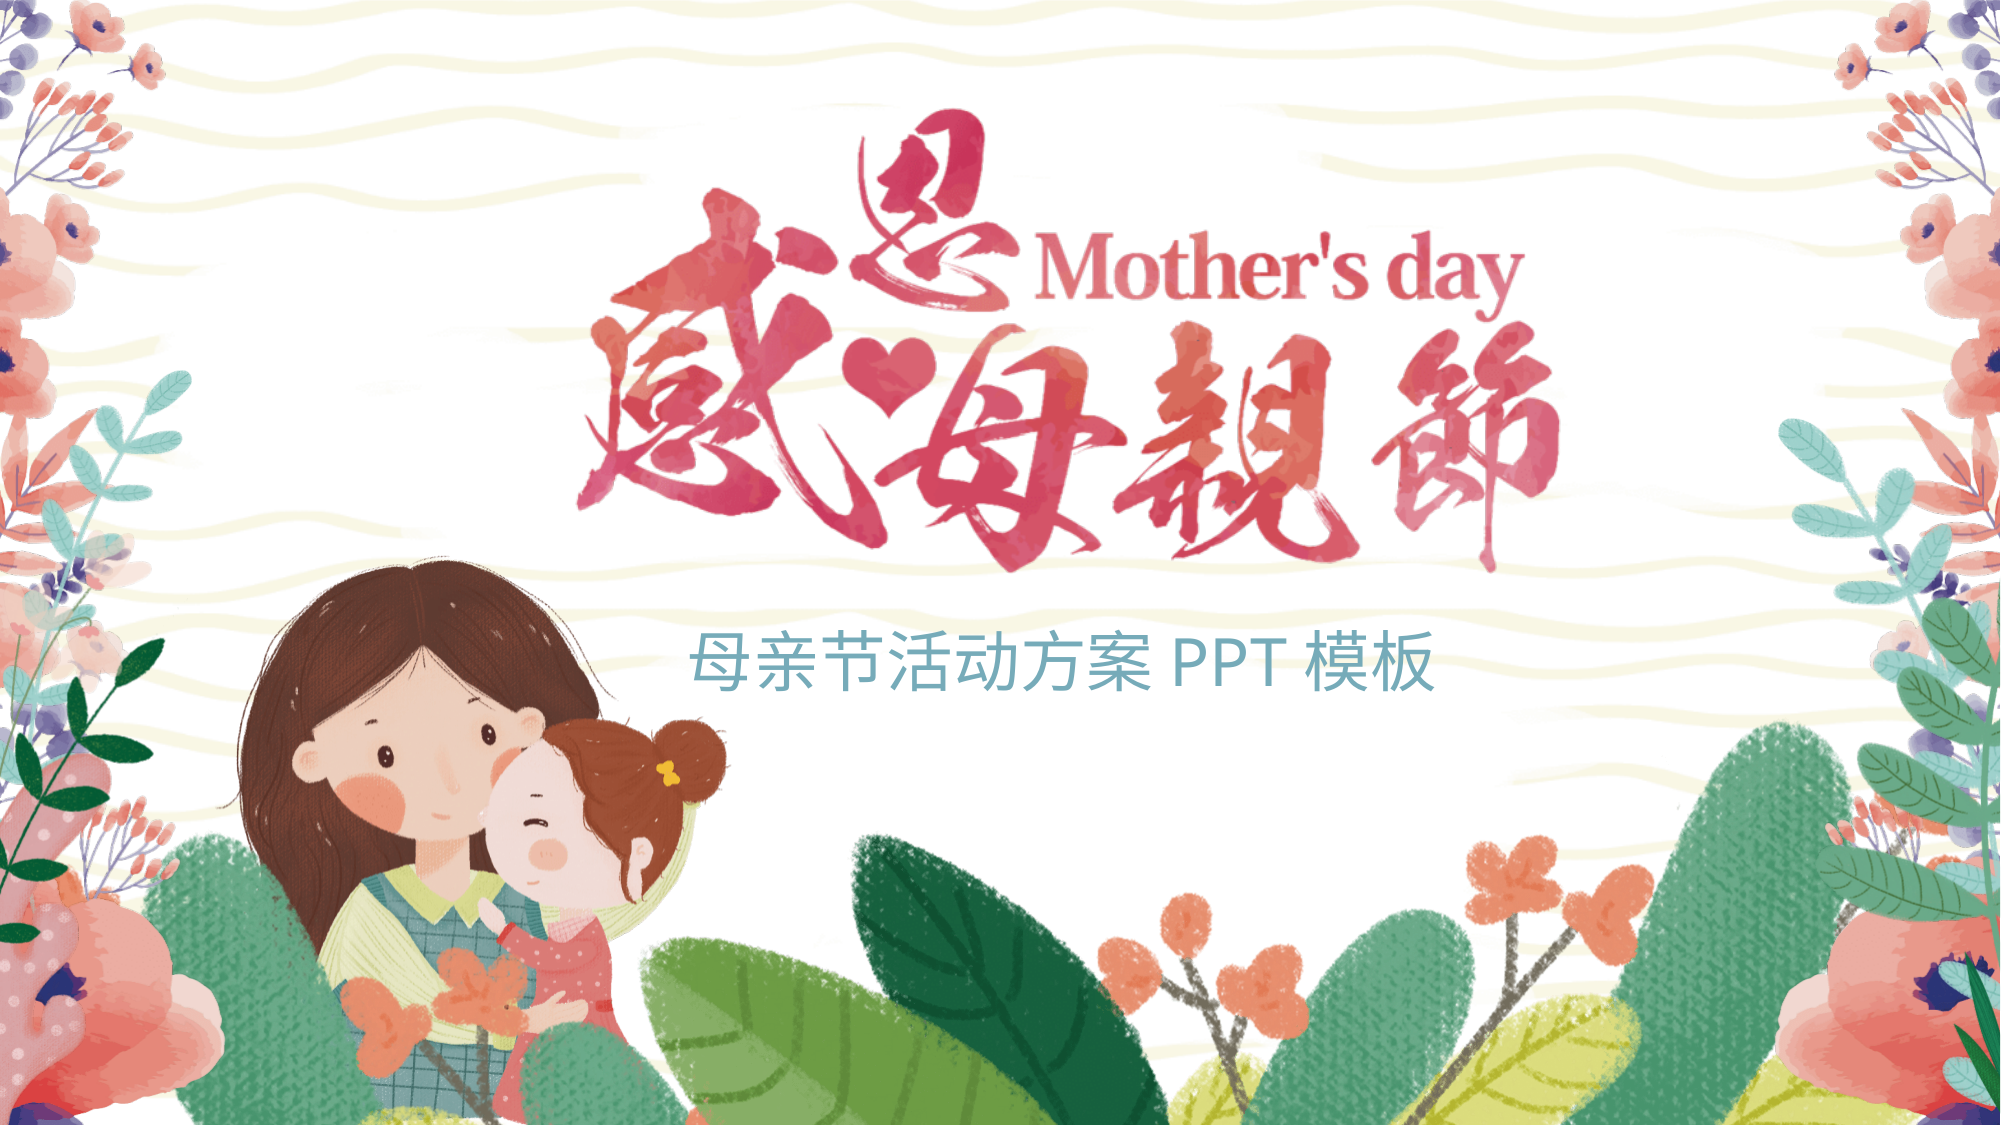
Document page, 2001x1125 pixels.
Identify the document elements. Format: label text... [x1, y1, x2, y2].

picture [0, 0, 2001, 1125]
text_box 母亲节活动方案PPT模板 [651, 625, 1473, 708]
